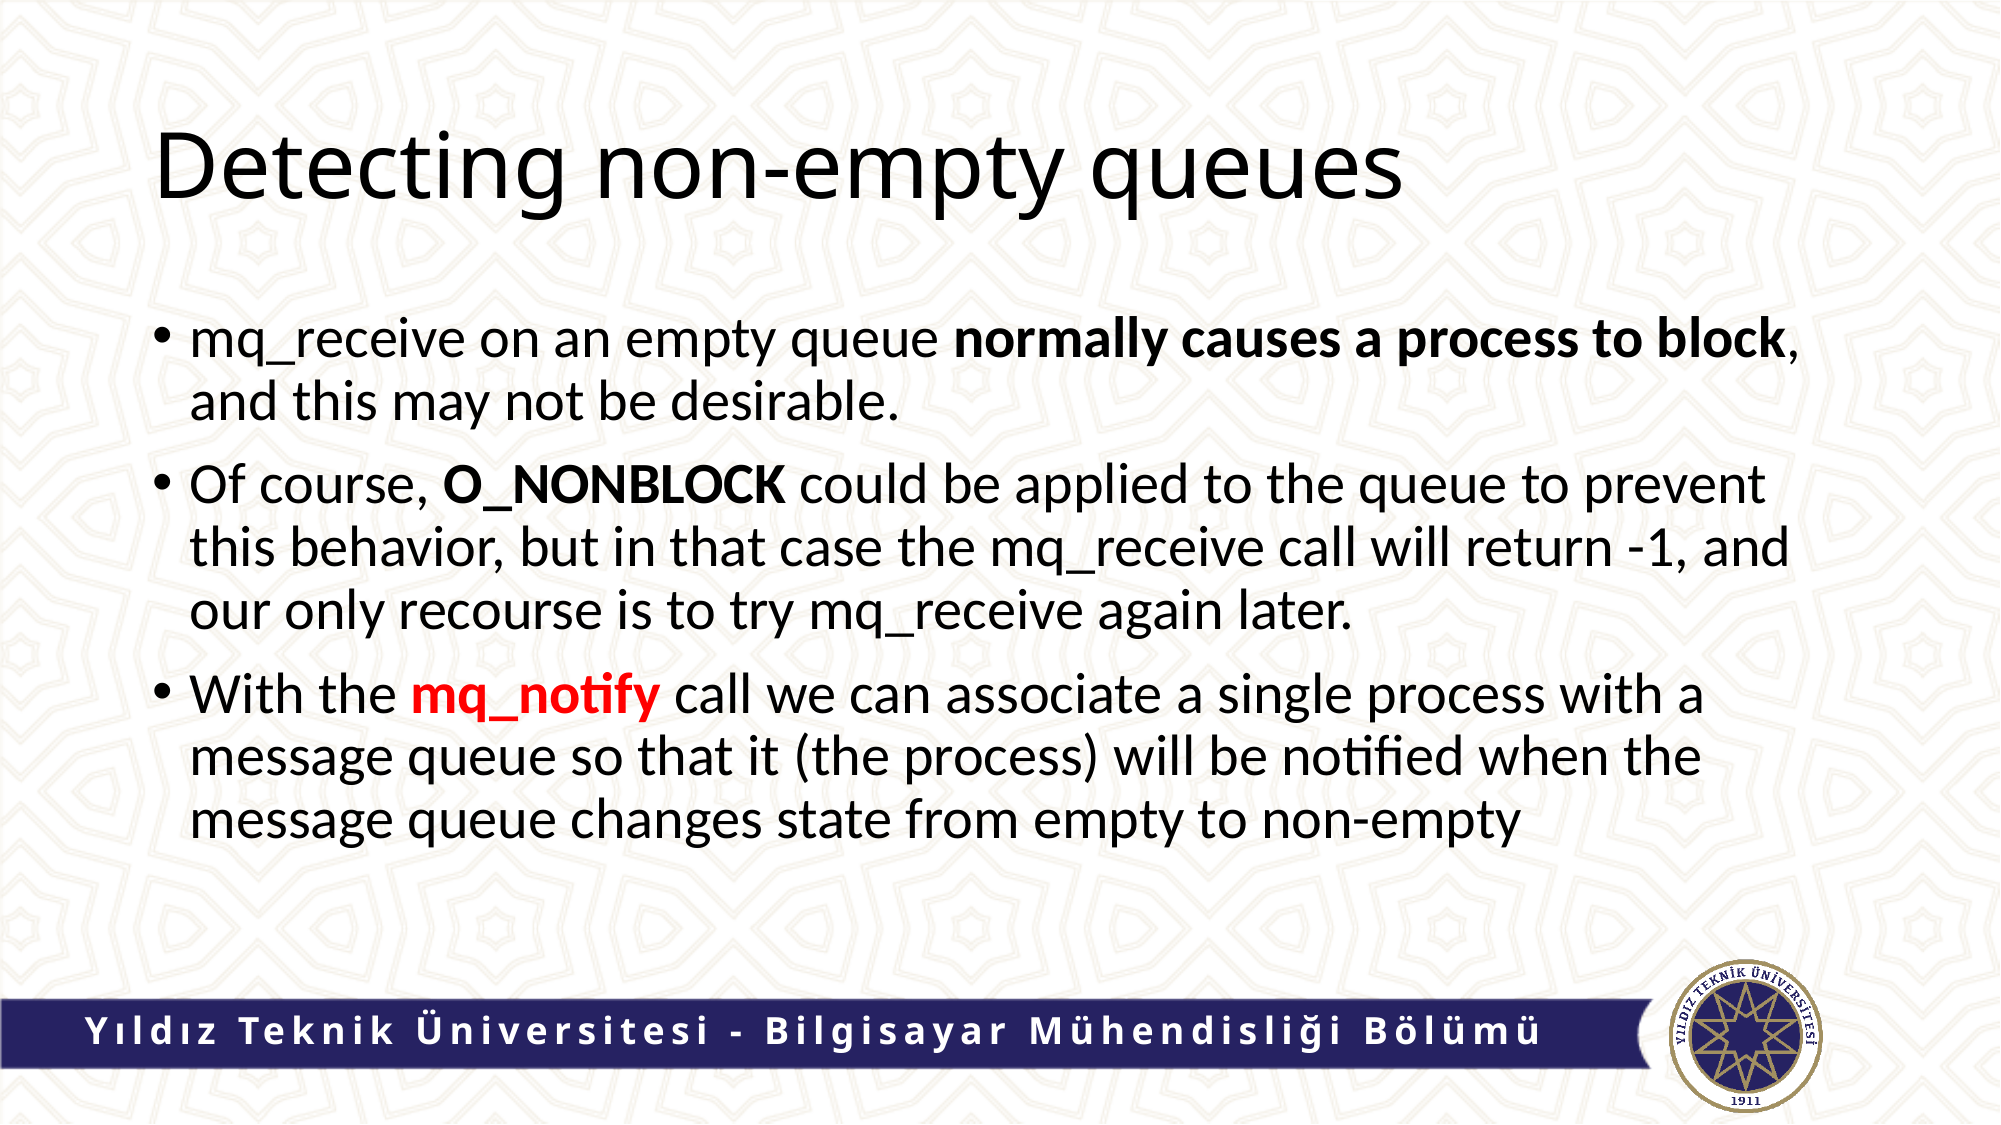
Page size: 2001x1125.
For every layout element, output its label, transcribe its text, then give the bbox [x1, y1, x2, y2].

picture [0, 0, 2000, 1125]
list mq_receive on an empty queue normally causes a process to block, and this may not be desirable. Of course, O_NONBLOCK could be applied to the queue to prevent this behavior, but in that case the mq_receive call will return -1, and our only recourse is to try mq_receive again later. With the mq_notify call we can associate a single process with a message queue so that it (the process) will be notified when the message queue changes state from empty to non-empty [137, 299, 1863, 982]
title Detecting non-empty queues [137, 59, 1863, 278]
footer Yıldız Teknik Üniversitesi - Bilgisayar Mühendisliği Bölümü [0, 997, 1628, 1069]
